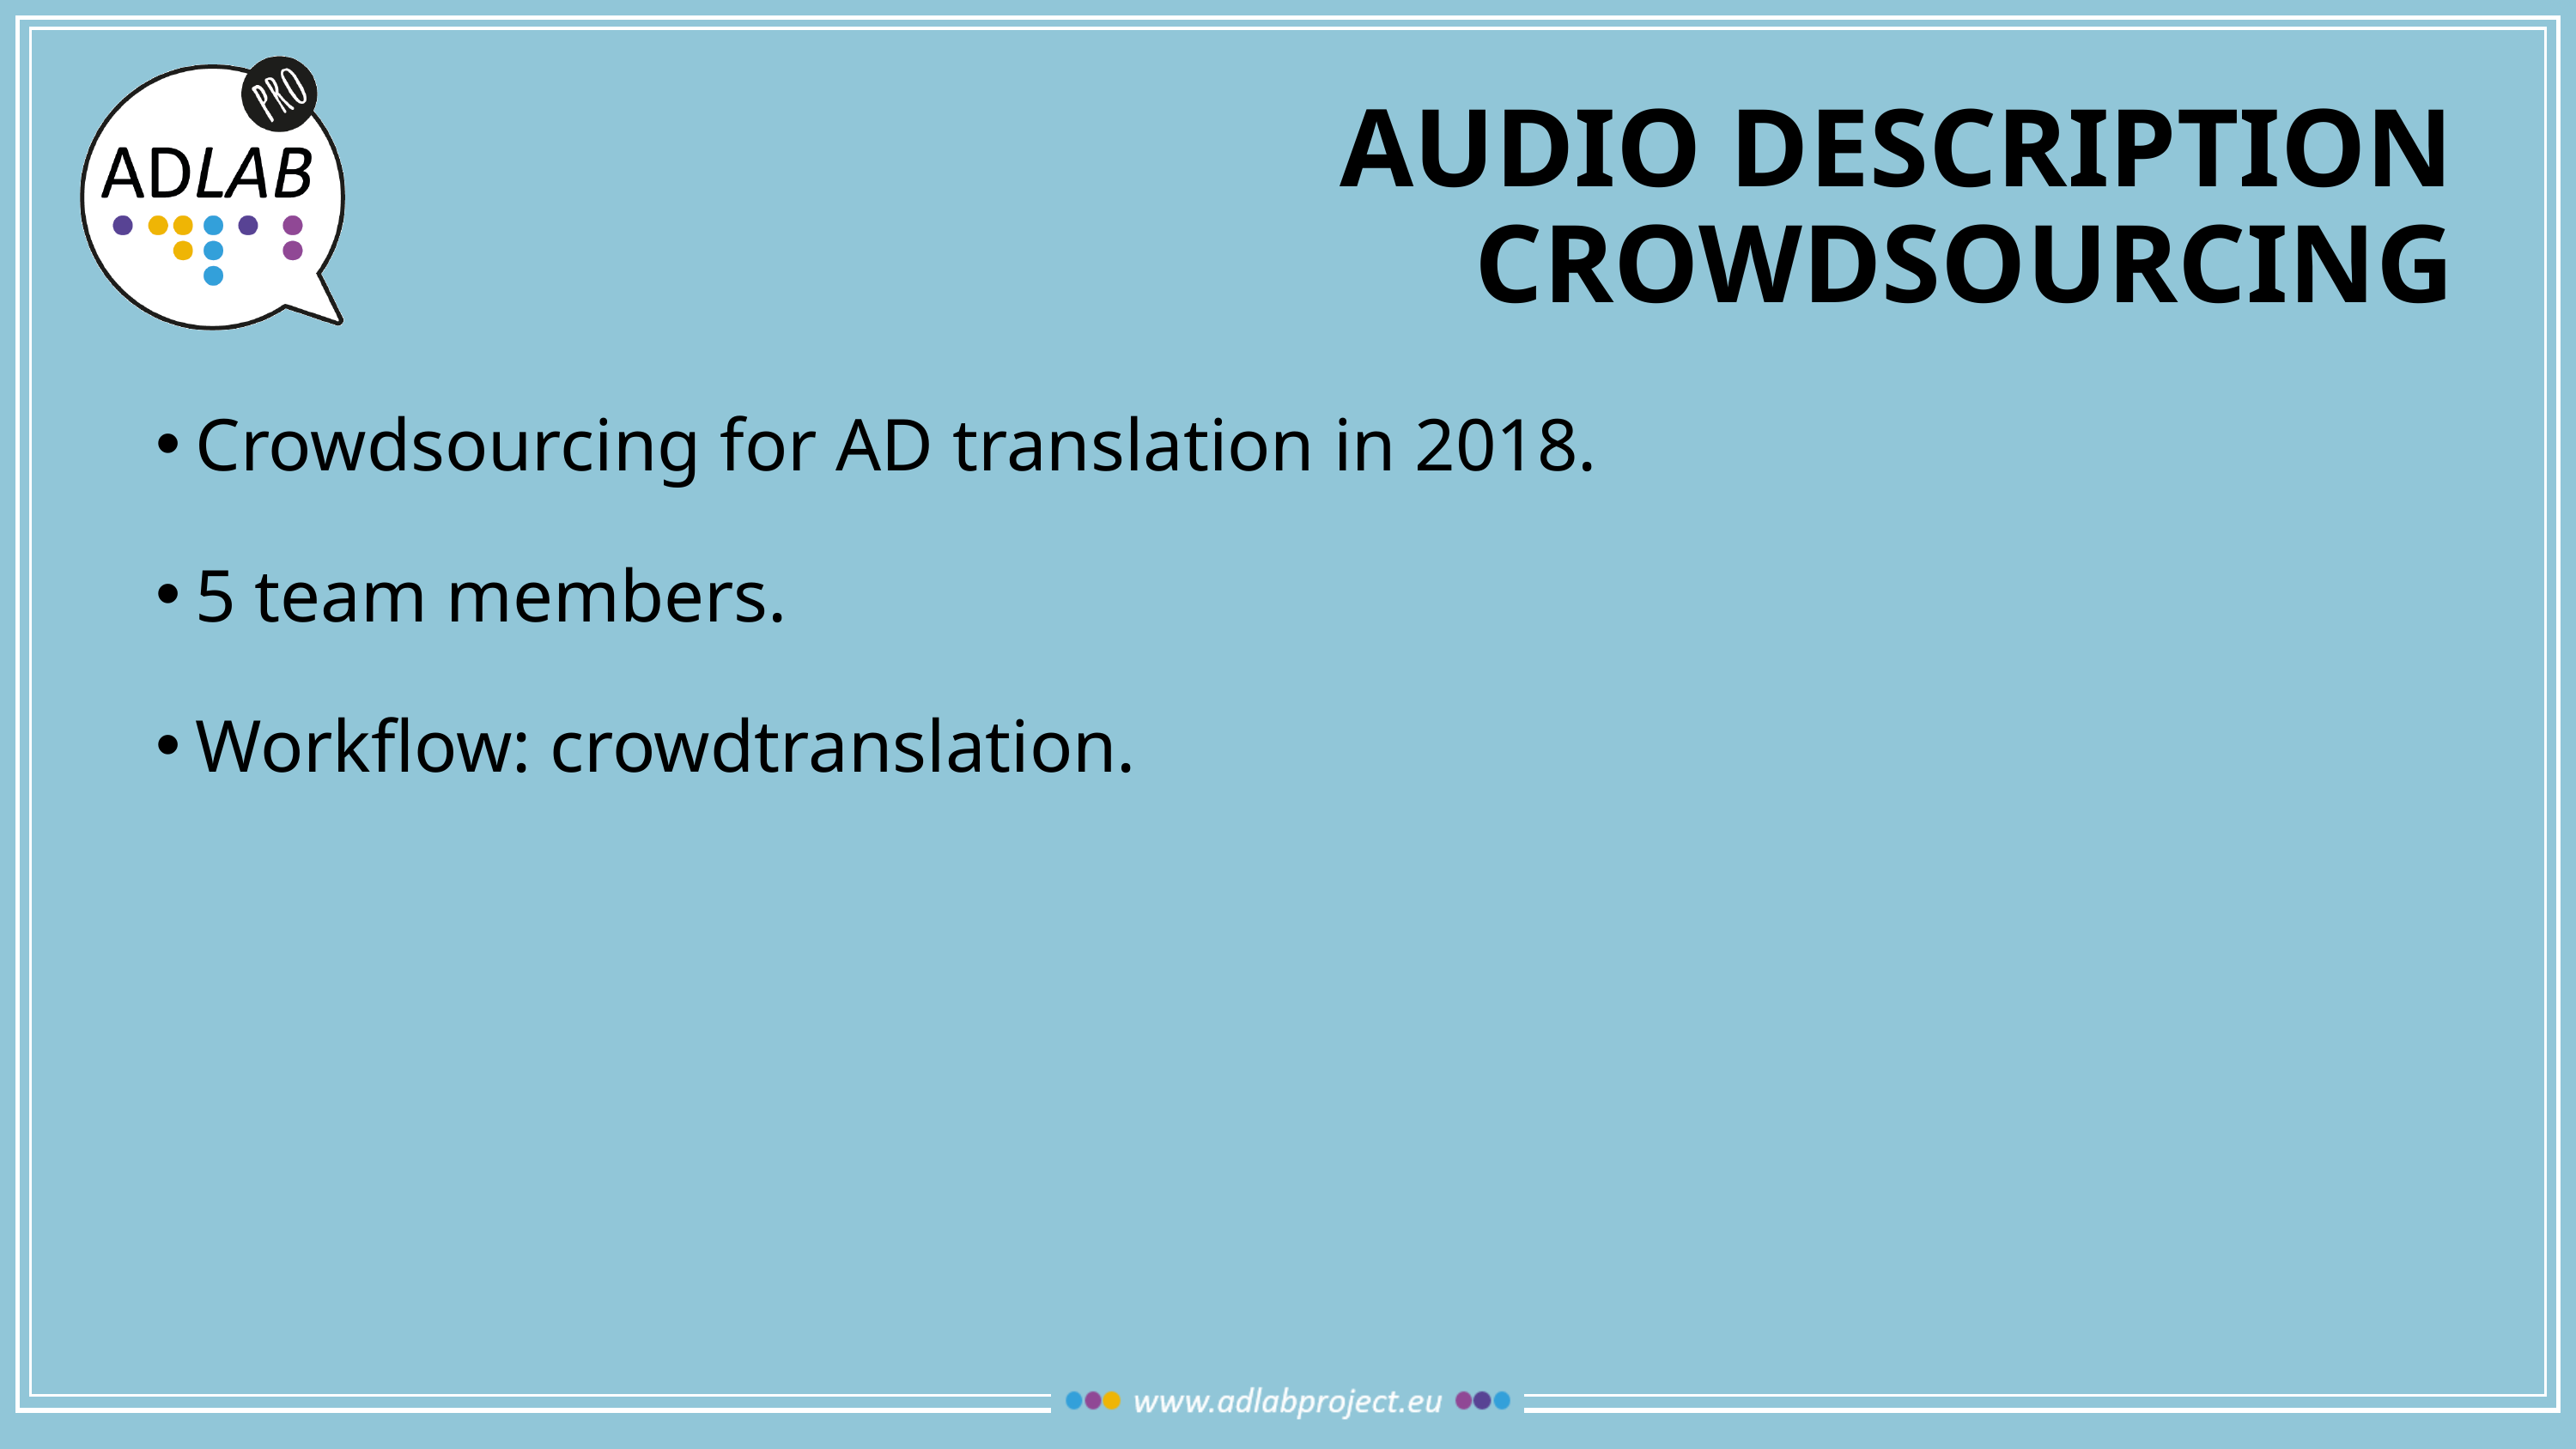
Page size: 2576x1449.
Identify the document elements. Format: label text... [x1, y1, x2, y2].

picture [72, 49, 353, 330]
picture [1051, 1378, 1524, 1429]
list Crowdsourcing for AD translation in 2018. 5 team members. Workflow: crowdtranslation. [143, 350, 2467, 1056]
title AUDIO DESCRIPTION Crowdsourcing [384, 70, 2467, 350]
